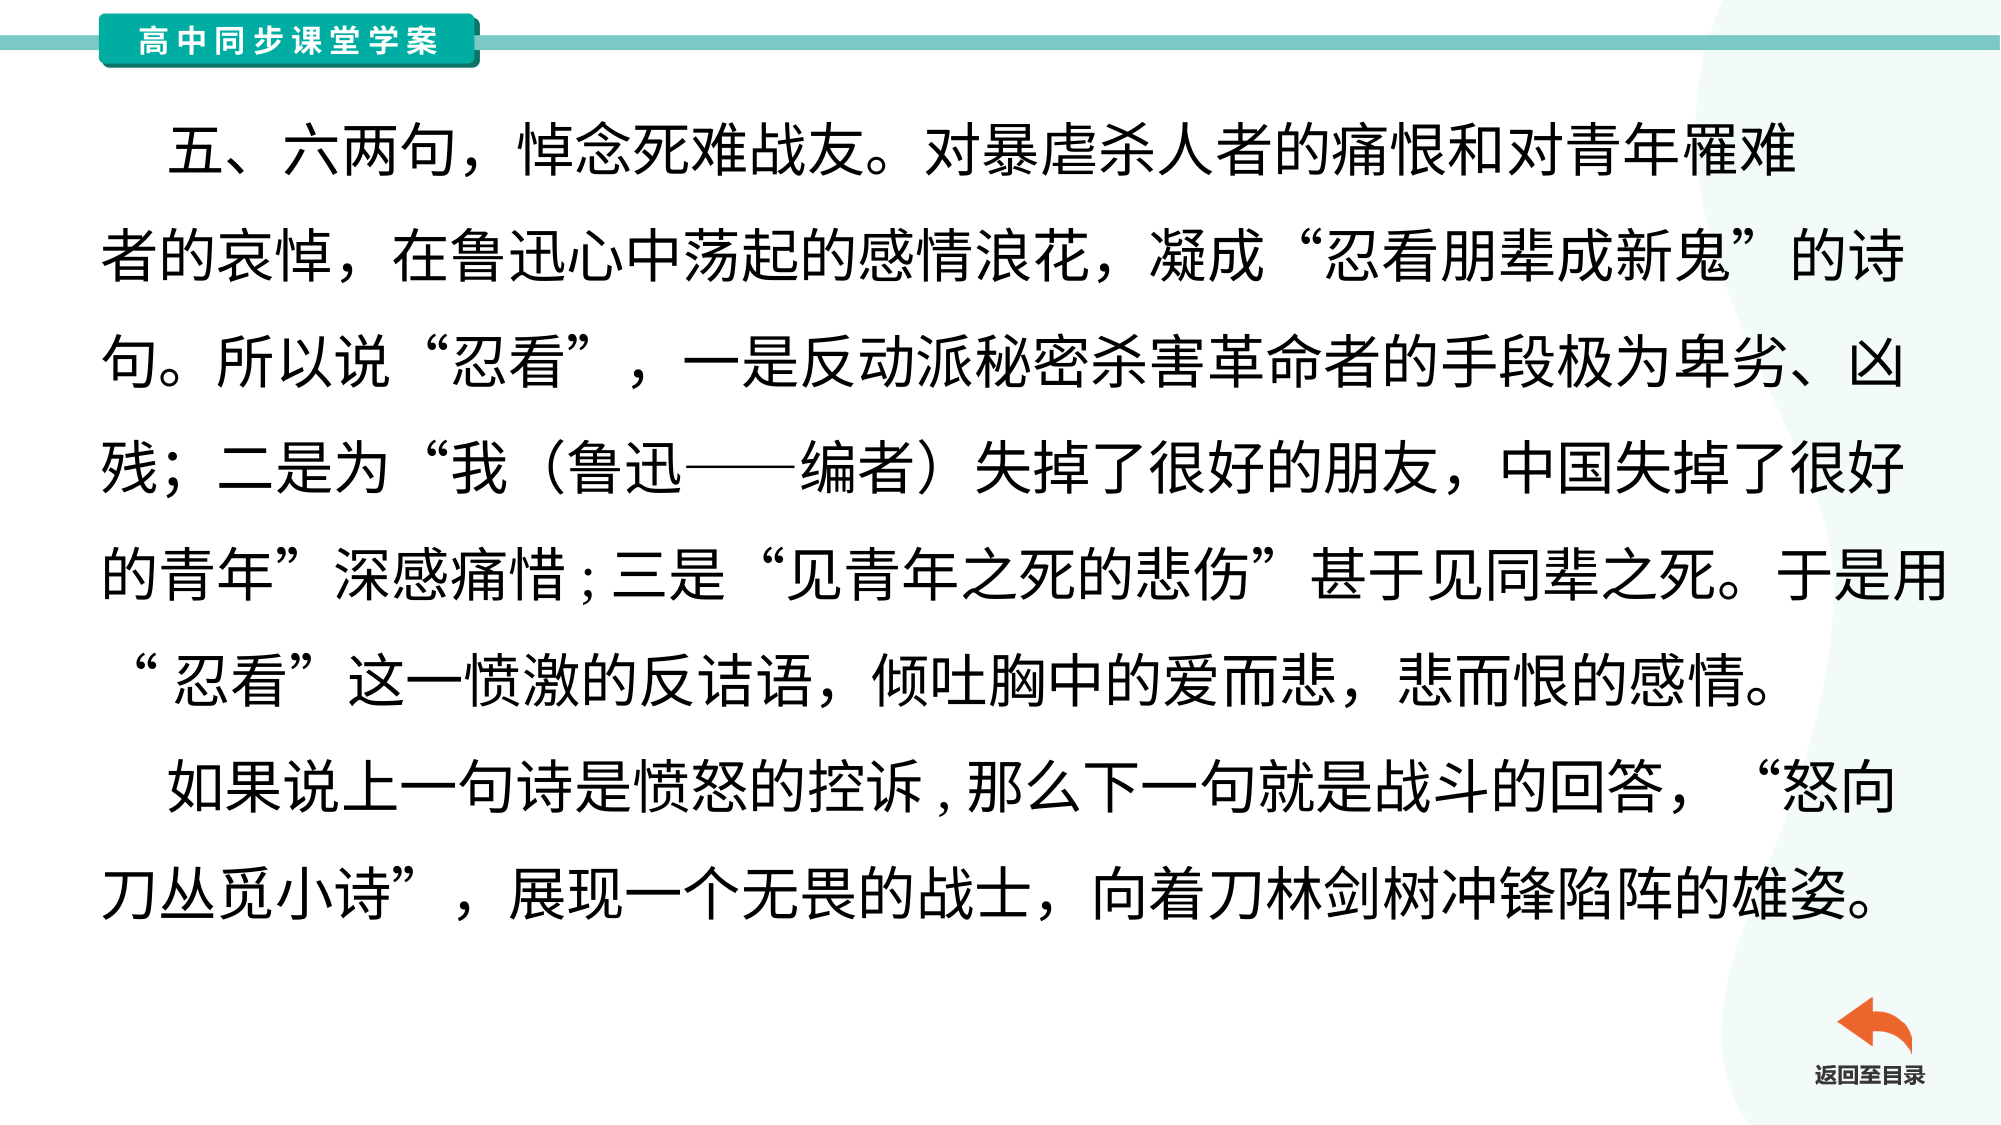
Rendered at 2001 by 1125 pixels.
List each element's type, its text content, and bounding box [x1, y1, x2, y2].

picture [0, 0, 2000, 1125]
text_box 五、六两句，悼念死难战友。对暴虐杀人者的痛恨和对青年罹难 者的哀悼，在鲁迅心中荡起的感情浪花，凝成“忍看朋辈成新鬼”的诗 句。所以说“忍看”，一是反动派秘密杀害革命者的手段极为卑劣、凶 残；二是为“我（鲁迅——编者）失掉了很好的朋友，中国失掉了很好 的青年”深感痛惜;三是“见青年之死的悲伤”甚于见同辈之死。于是用 “忍看”这一愤激的反诘语，倾吐胸中的爱而悲，悲而恨的感情。 如果说上一句诗是愤怒的控诉,那么下一句就是战斗的回答，“怒向 刀丛觅小诗”，展现一个无畏的战士，向着刀林剑树冲锋陷阵的雄姿。 [100, 76, 1899, 927]
